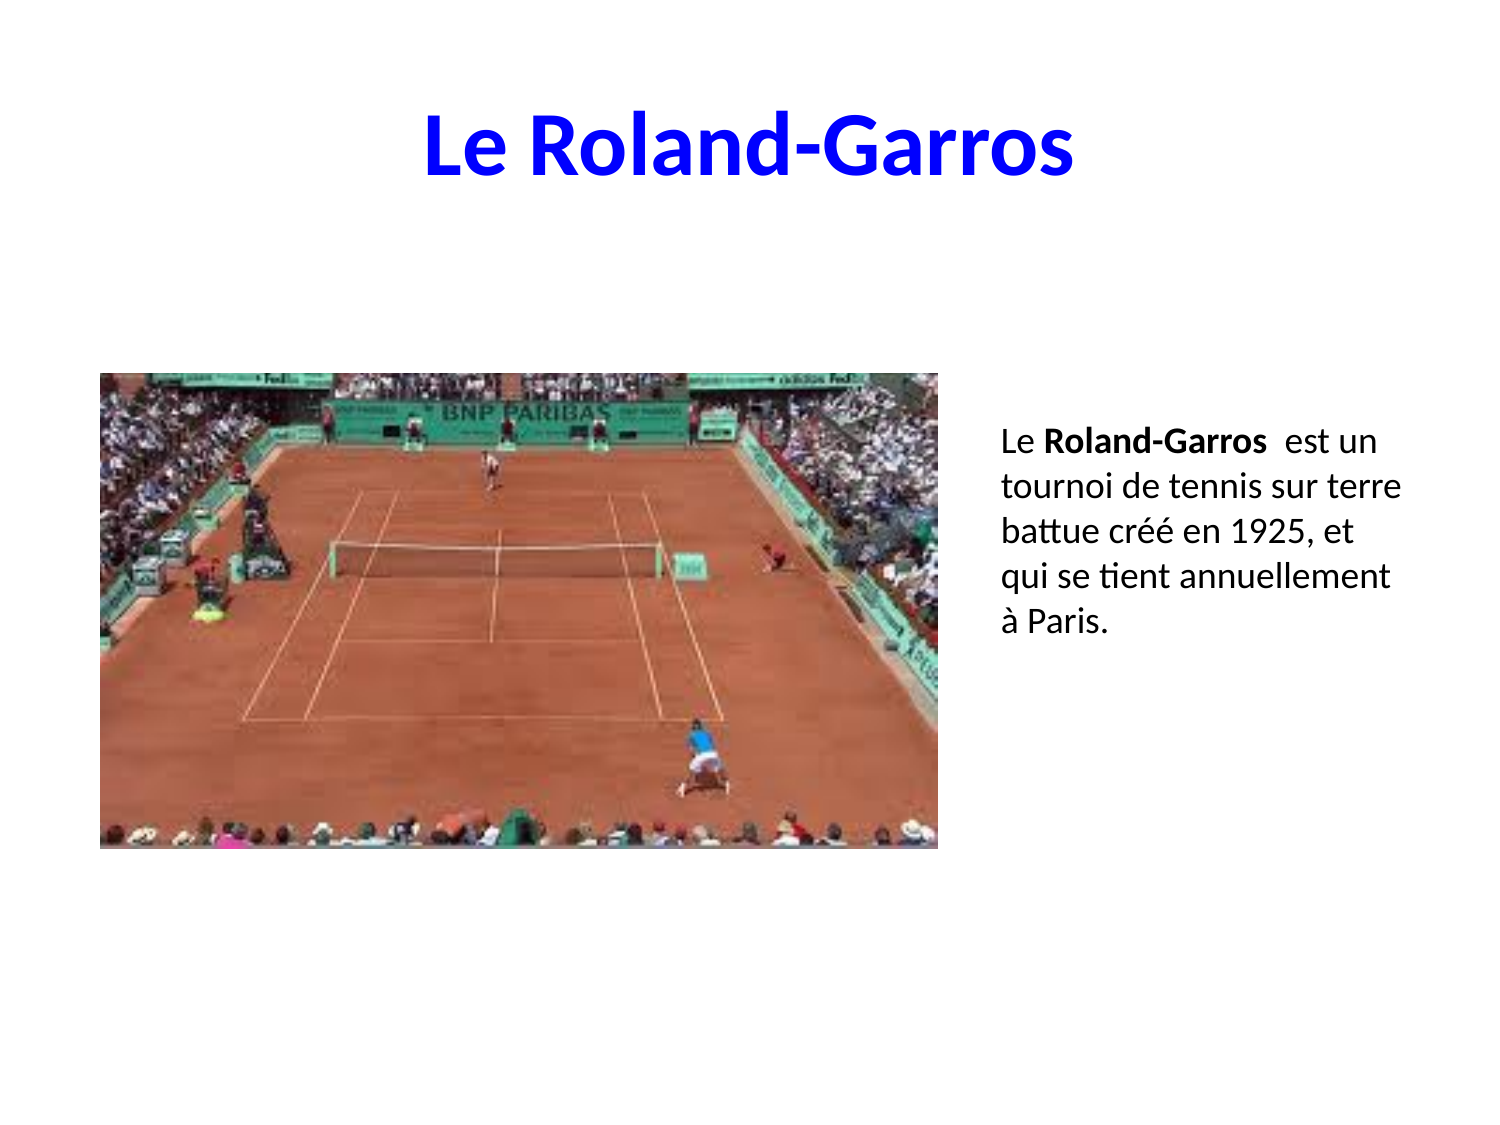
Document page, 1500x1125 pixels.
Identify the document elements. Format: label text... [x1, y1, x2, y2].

title Le Roland-Garros [74, 44, 1426, 233]
text_box Le Roland-Garros est un tournoi de tennis sur terre battue créé en 1925, et qui se tient annuellement à Paris. [986, 408, 1424, 649]
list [99, 373, 938, 849]
